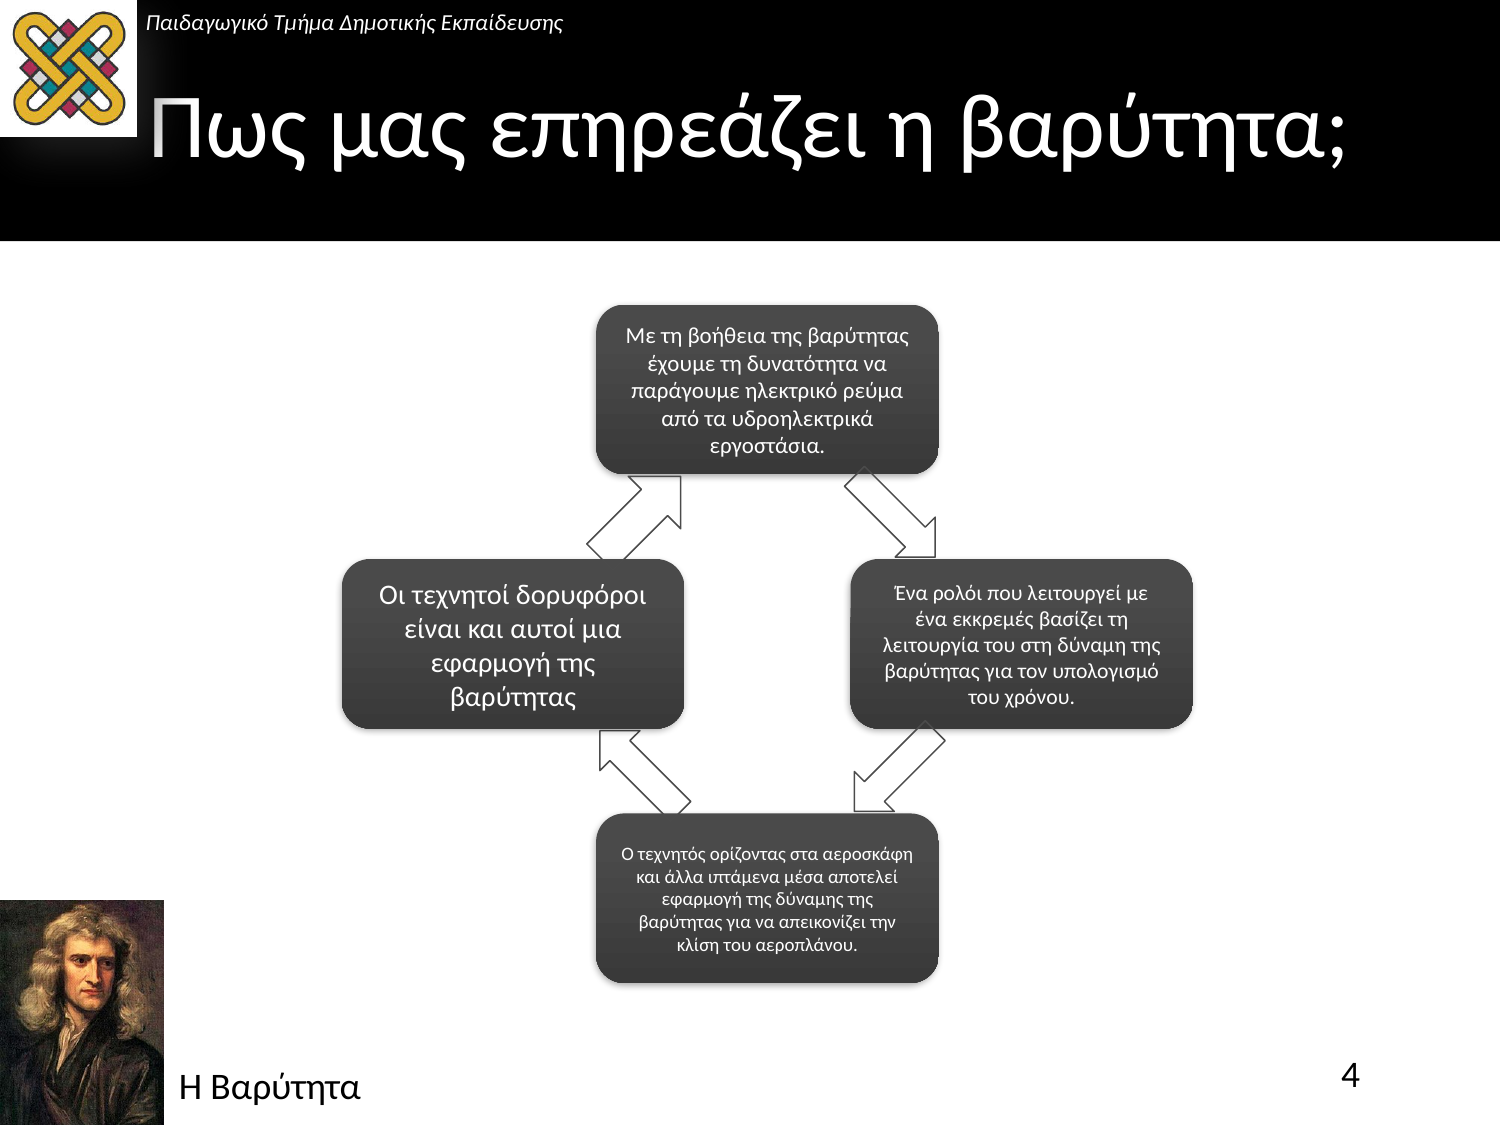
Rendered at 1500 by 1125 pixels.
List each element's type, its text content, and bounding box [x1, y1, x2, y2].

title Πως μας επηρεάζει η βαρύτητα; [0, 0, 1500, 242]
picture [0, 0, 137, 137]
text_box Παιδαγωγικό Τμήμα Δημοτικής Εκπαίδευσης [139, 0, 579, 43]
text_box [81, 304, 1454, 984]
picture [0, 900, 164, 1125]
